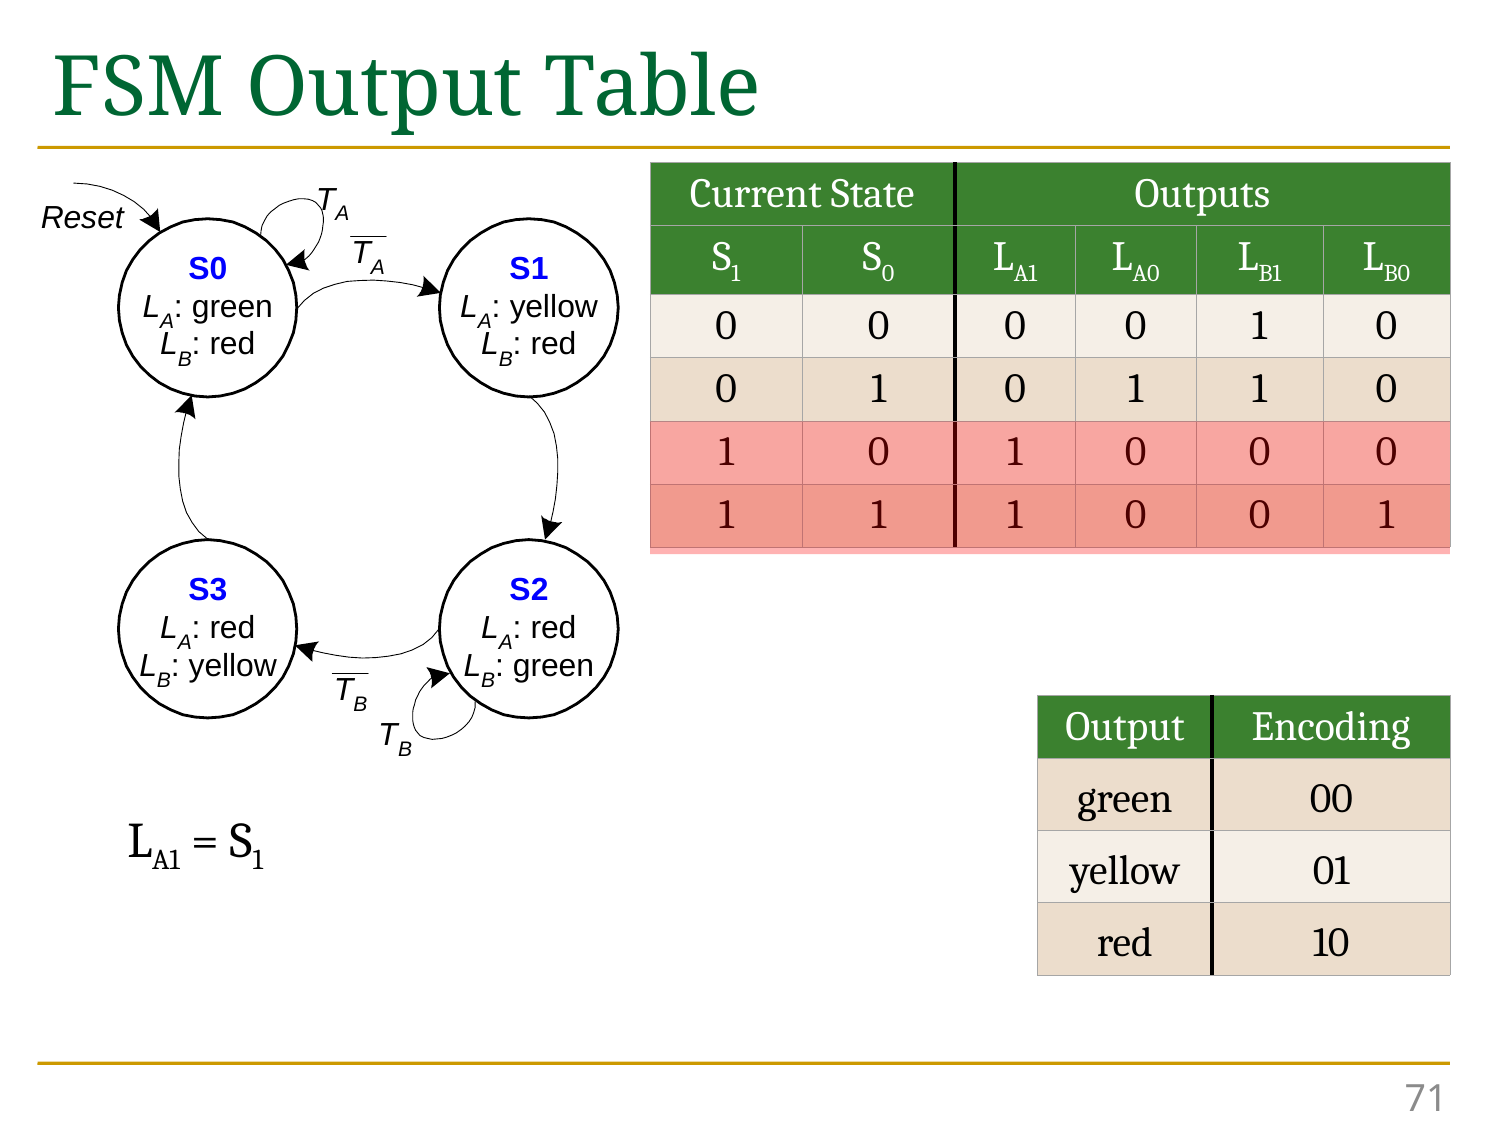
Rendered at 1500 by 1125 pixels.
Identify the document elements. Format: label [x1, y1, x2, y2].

table_cell [803, 295, 953, 357]
table_cell [1324, 295, 1450, 357]
table_cell [1214, 831, 1450, 902]
table_cell [1214, 759, 1450, 830]
table_cell [651, 295, 802, 357]
text_box [650, 421, 1450, 555]
table_cell [957, 226, 1075, 294]
table_cell [803, 358, 953, 421]
text_box [112, 799, 488, 883]
table_cell [651, 358, 802, 421]
table_cell [1038, 759, 1210, 830]
table_cell [957, 358, 1075, 421]
table_cell [957, 295, 1075, 357]
table_cell [1197, 295, 1323, 357]
table_header [651, 163, 953, 225]
table_header [957, 163, 1450, 225]
table_cell [1038, 831, 1210, 902]
table_cell [1197, 226, 1323, 294]
table_cell [1076, 358, 1196, 421]
table_header [1214, 696, 1450, 758]
table_cell [1324, 358, 1450, 421]
table_cell [651, 226, 802, 294]
table_cell [803, 226, 953, 294]
table_cell [1214, 903, 1450, 975]
slide_number [1125, 1066, 1463, 1125]
text_box [15, 153, 640, 776]
table_cell [1076, 295, 1196, 357]
table_cell [1038, 903, 1210, 975]
table_cell [1197, 358, 1323, 421]
table_cell [1324, 226, 1450, 294]
table_cell [1076, 226, 1196, 294]
table_header [1038, 696, 1210, 758]
title [37, 24, 1450, 200]
